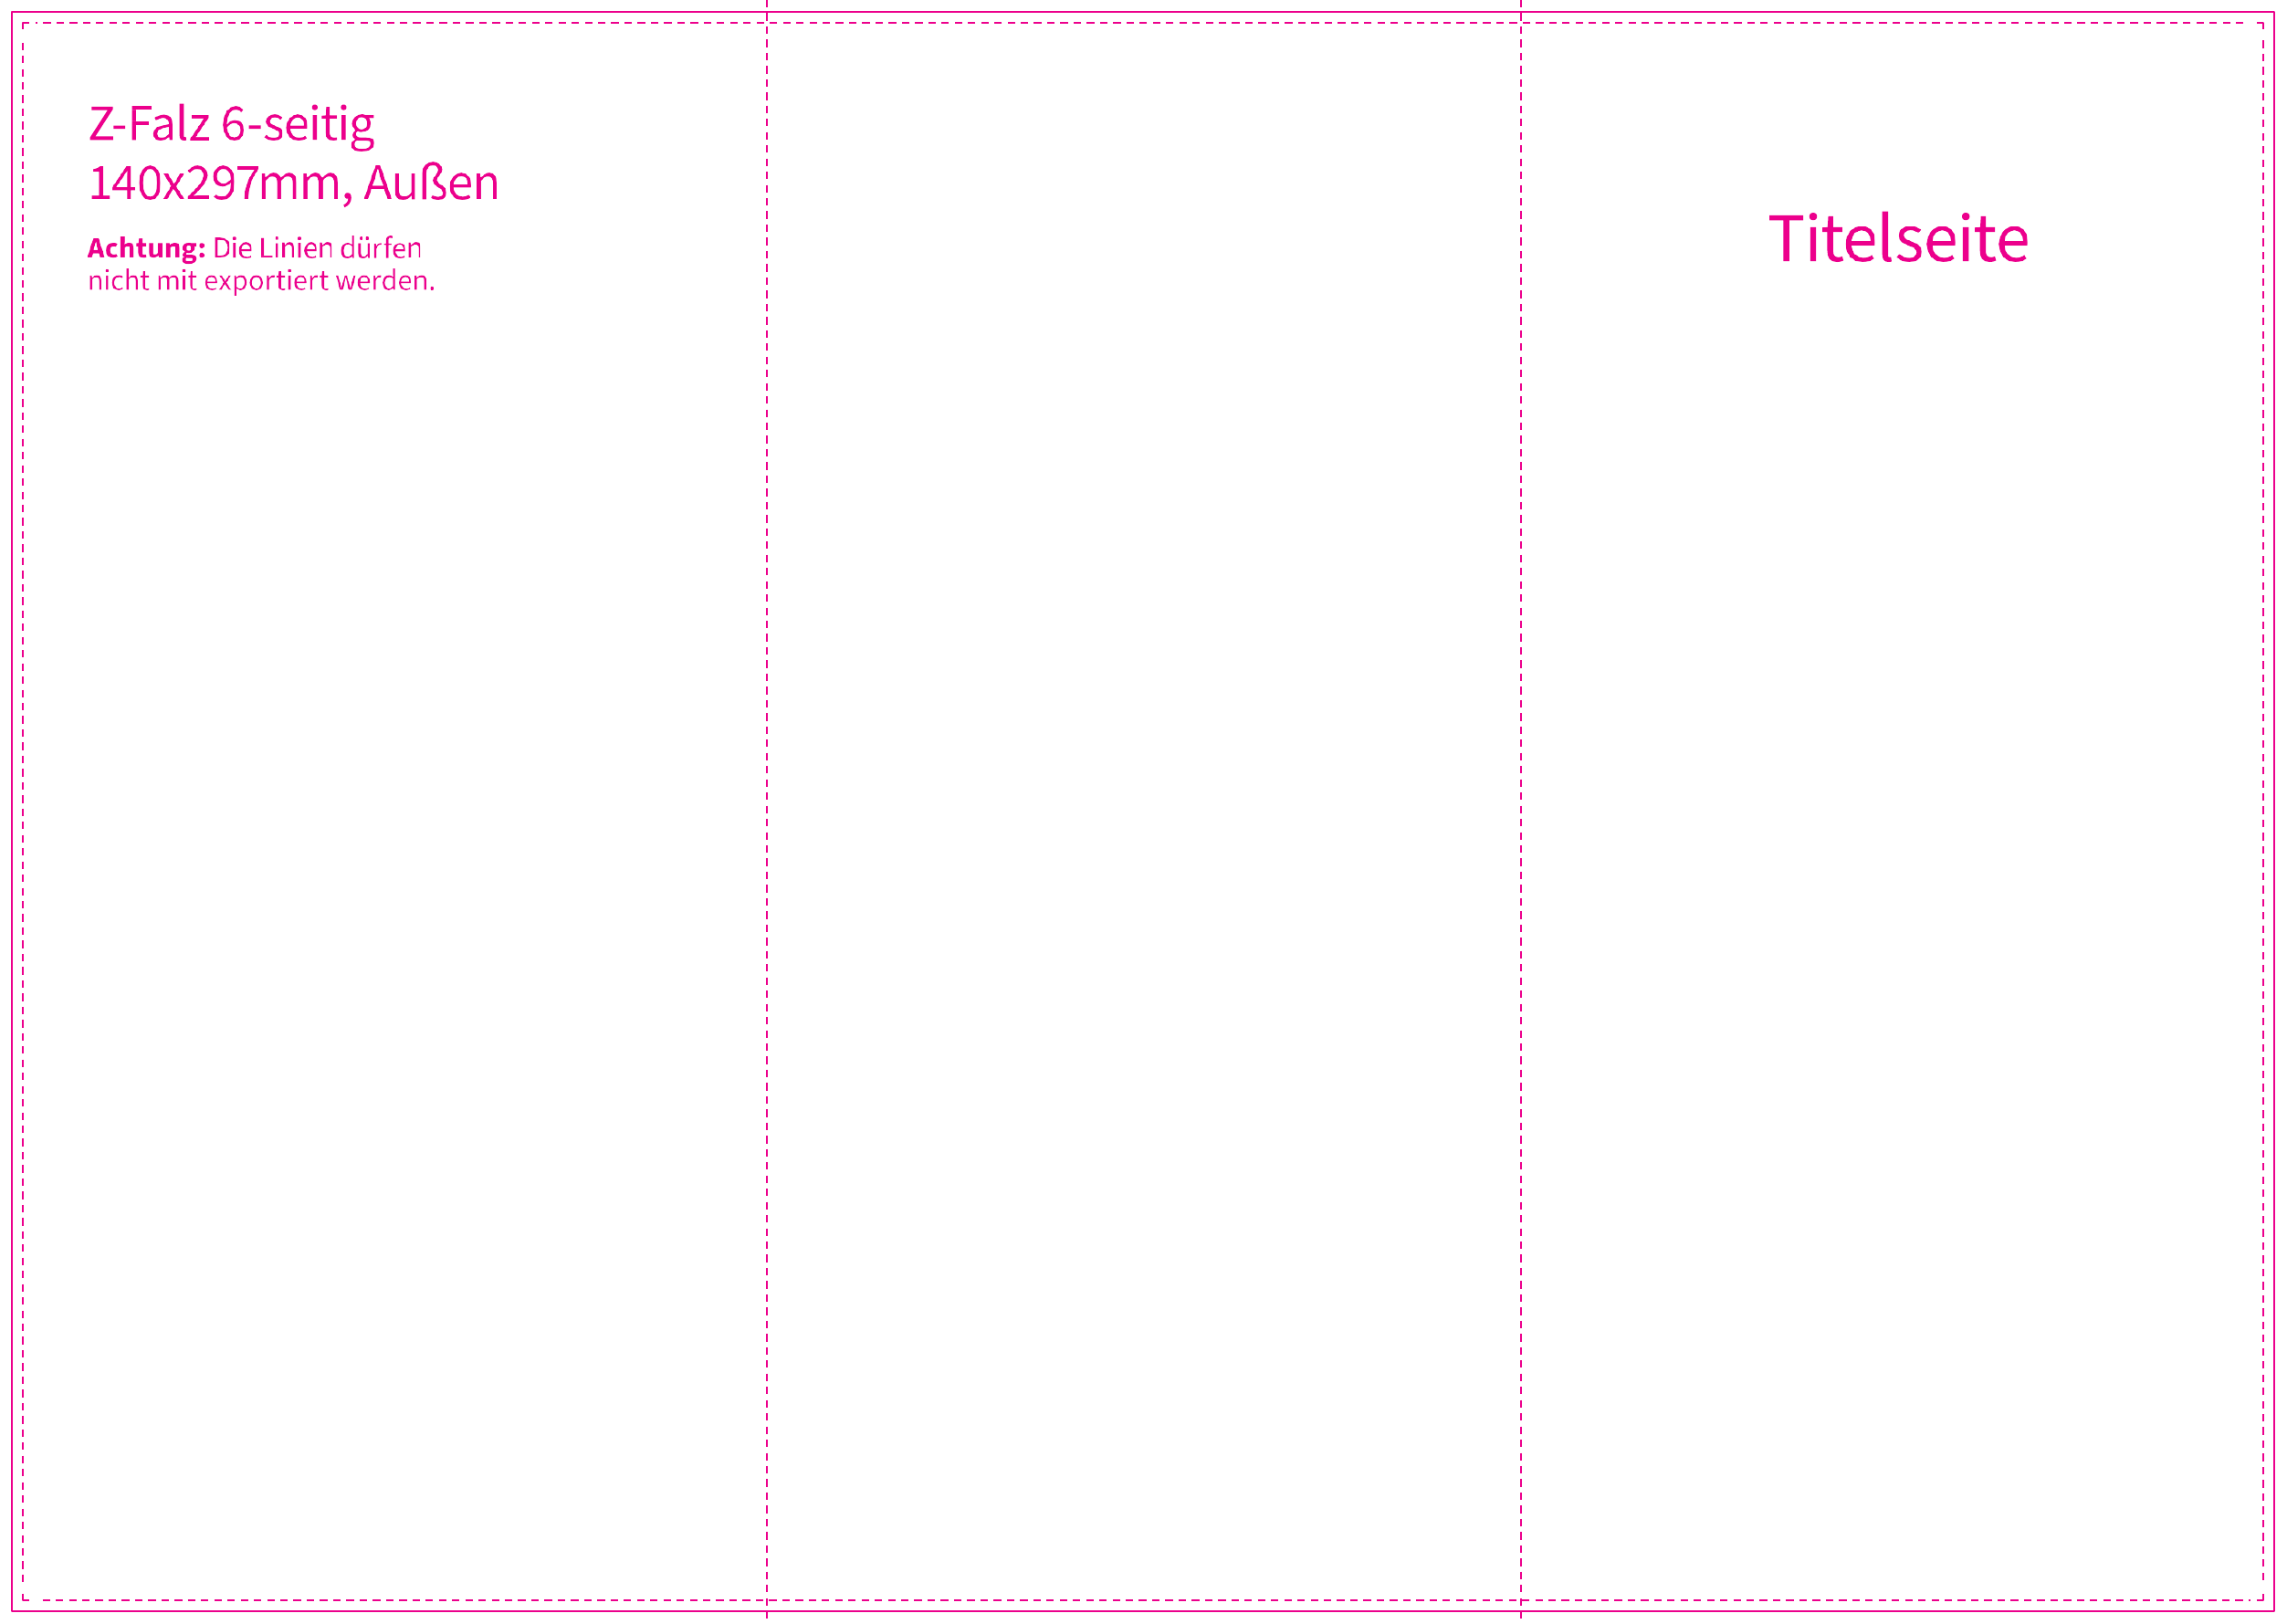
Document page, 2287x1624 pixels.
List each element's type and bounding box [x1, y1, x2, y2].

text_box [22, 22, 29, 29]
text_box [87, 236, 435, 297]
text_box [131, 106, 173, 141]
text_box [113, 125, 126, 130]
text_box [303, 173, 352, 208]
text_box [179, 103, 210, 141]
text_box [222, 104, 375, 152]
text_box [89, 106, 113, 141]
text_box [22, 1593, 29, 1600]
text_box [1768, 212, 1875, 263]
text_box [1882, 211, 2028, 263]
text_box [422, 162, 498, 200]
text_box [2256, 22, 2264, 29]
text_box [91, 165, 297, 200]
text_box [2256, 1593, 2264, 1600]
text_box [363, 164, 415, 200]
